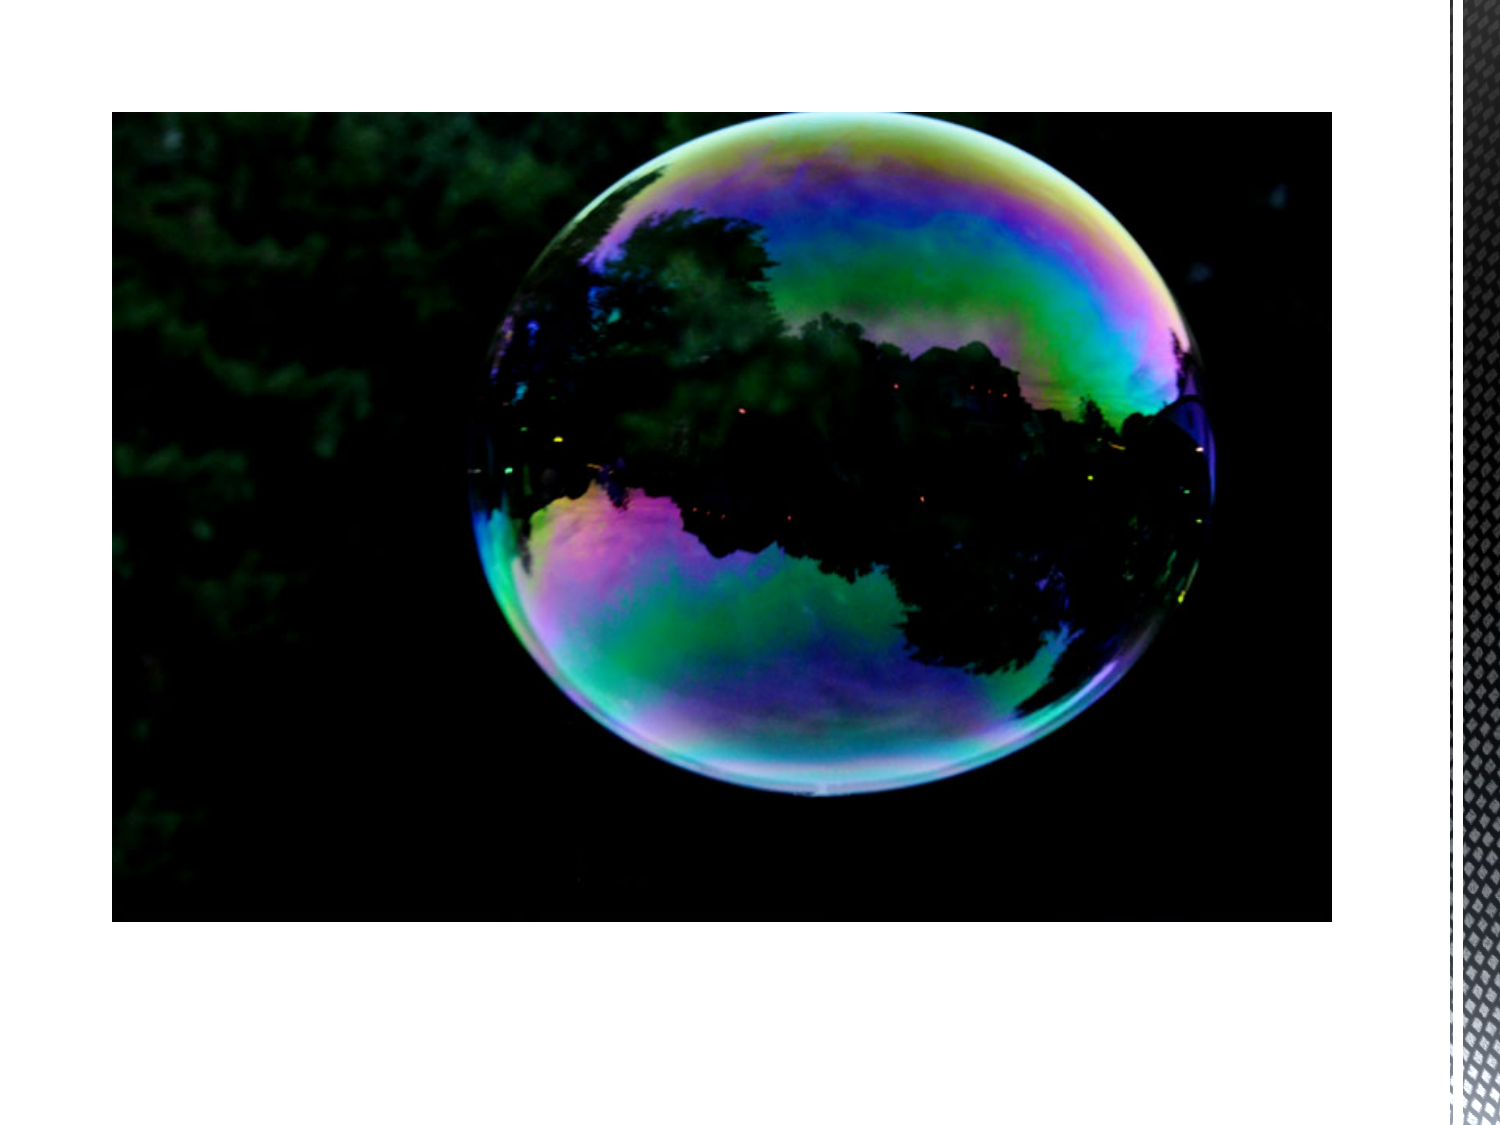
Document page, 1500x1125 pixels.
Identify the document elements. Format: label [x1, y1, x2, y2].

picture [1447, 0, 1500, 1125]
picture [112, 112, 1332, 923]
